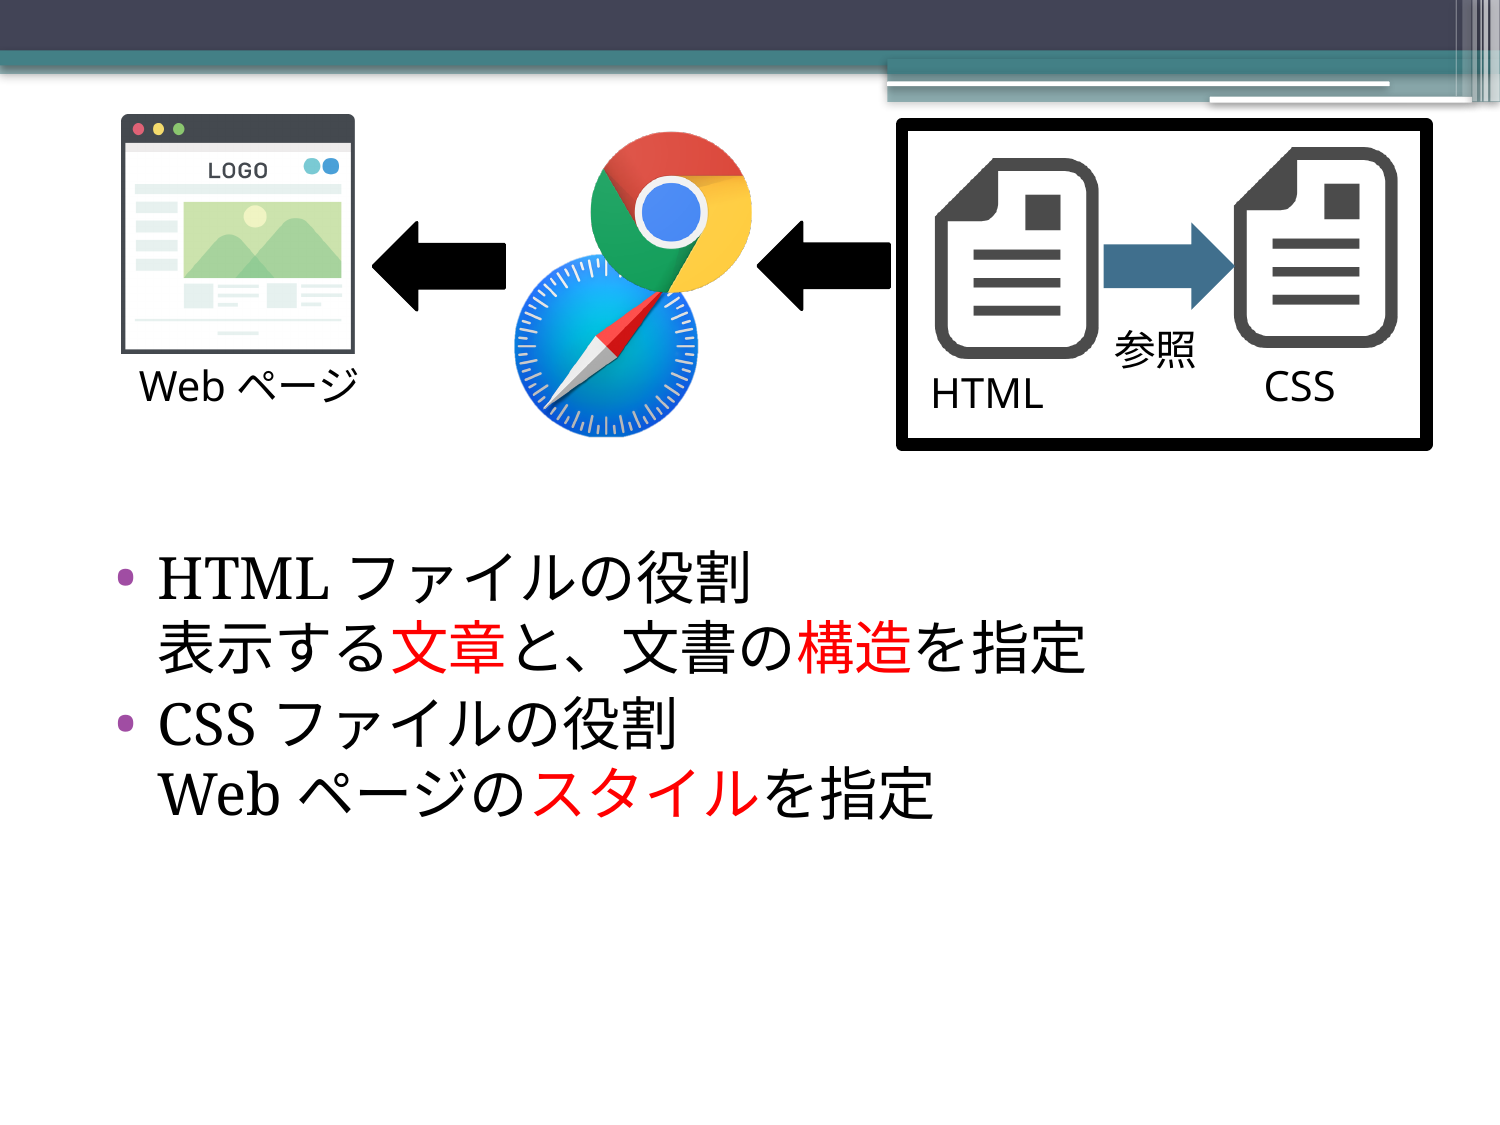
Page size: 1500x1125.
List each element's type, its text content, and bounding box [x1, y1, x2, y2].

text_box [829, 242, 891, 290]
text_box [372, 255, 382, 278]
picture [915, 158, 1117, 360]
picture [389, 124, 823, 460]
text_box [792, 220, 804, 229]
list HTMLファイルの役割 表示する文章と、文書の構造を指定 CSSファイルの役割 Webページのスタイルを指定 [82, 533, 1433, 869]
text_box [408, 221, 419, 229]
picture [121, 114, 355, 355]
text_box [900, 123, 1428, 446]
text_box Webページ [123, 351, 382, 421]
picture [1214, 146, 1416, 348]
